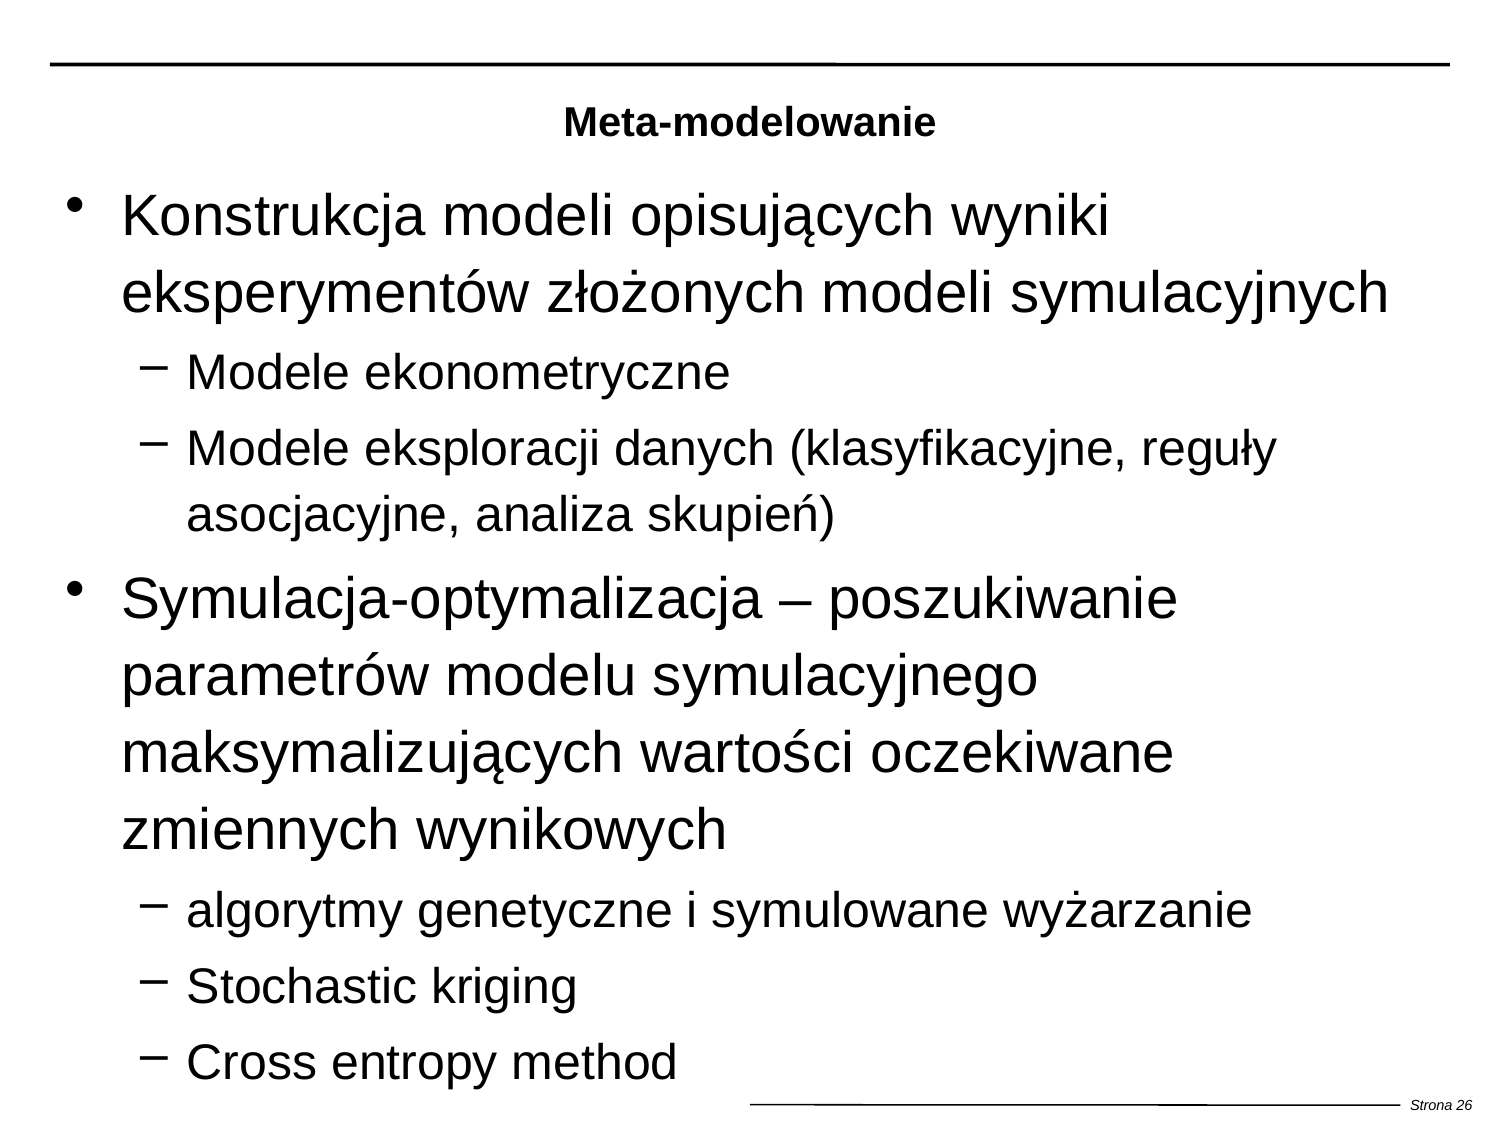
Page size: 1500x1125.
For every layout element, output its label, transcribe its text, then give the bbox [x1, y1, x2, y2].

title Meta-modelowanie [321, 87, 1179, 153]
list Konstrukcja modeli opisujących wyniki eksperymentów złożonych modeli symulacyjnych Modele ekonometryczne Modele eksploracji danych (klasyfikacyjne, reguły asocjacyjne, analiza skupień) Symulacja-optymalizacja – poszukiwanie parametrów modelu symulacyjnego maksymalizujących wartości oczekiwane zmiennych wynikowych algorytmy genetyczne i symulowane wyżarzanie Stochastic kriging Cross entropy method [50, 162, 1450, 1050]
slide_number 26 [1175, 1088, 1488, 1113]
